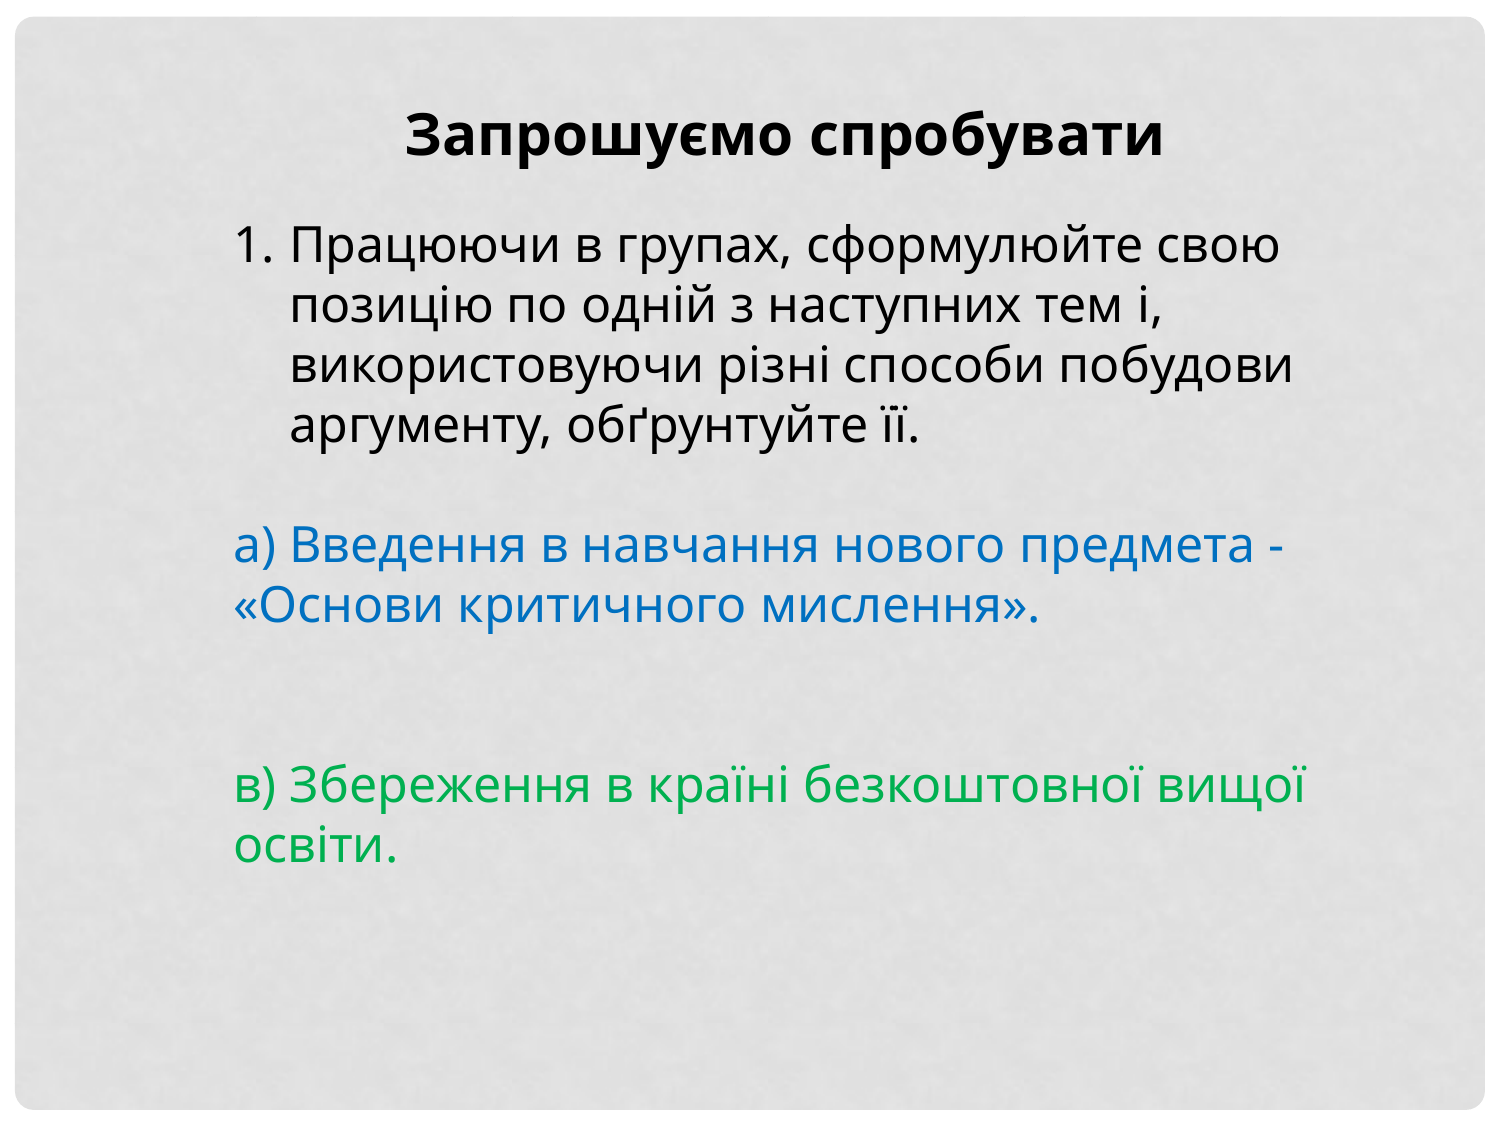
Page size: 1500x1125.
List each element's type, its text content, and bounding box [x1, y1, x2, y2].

text_box Запрошуємо спробувати Працюючи в групах, сформулюйте свою позицію по одній з наступних тем і, використовуючи різні способи побудови аргументу, обґрунтуйте її. а) Введення в навчання нового предмета - «Основи критичного мислення». в) Збереження в країні безкоштовної вищої освіти. [218, 90, 1353, 880]
